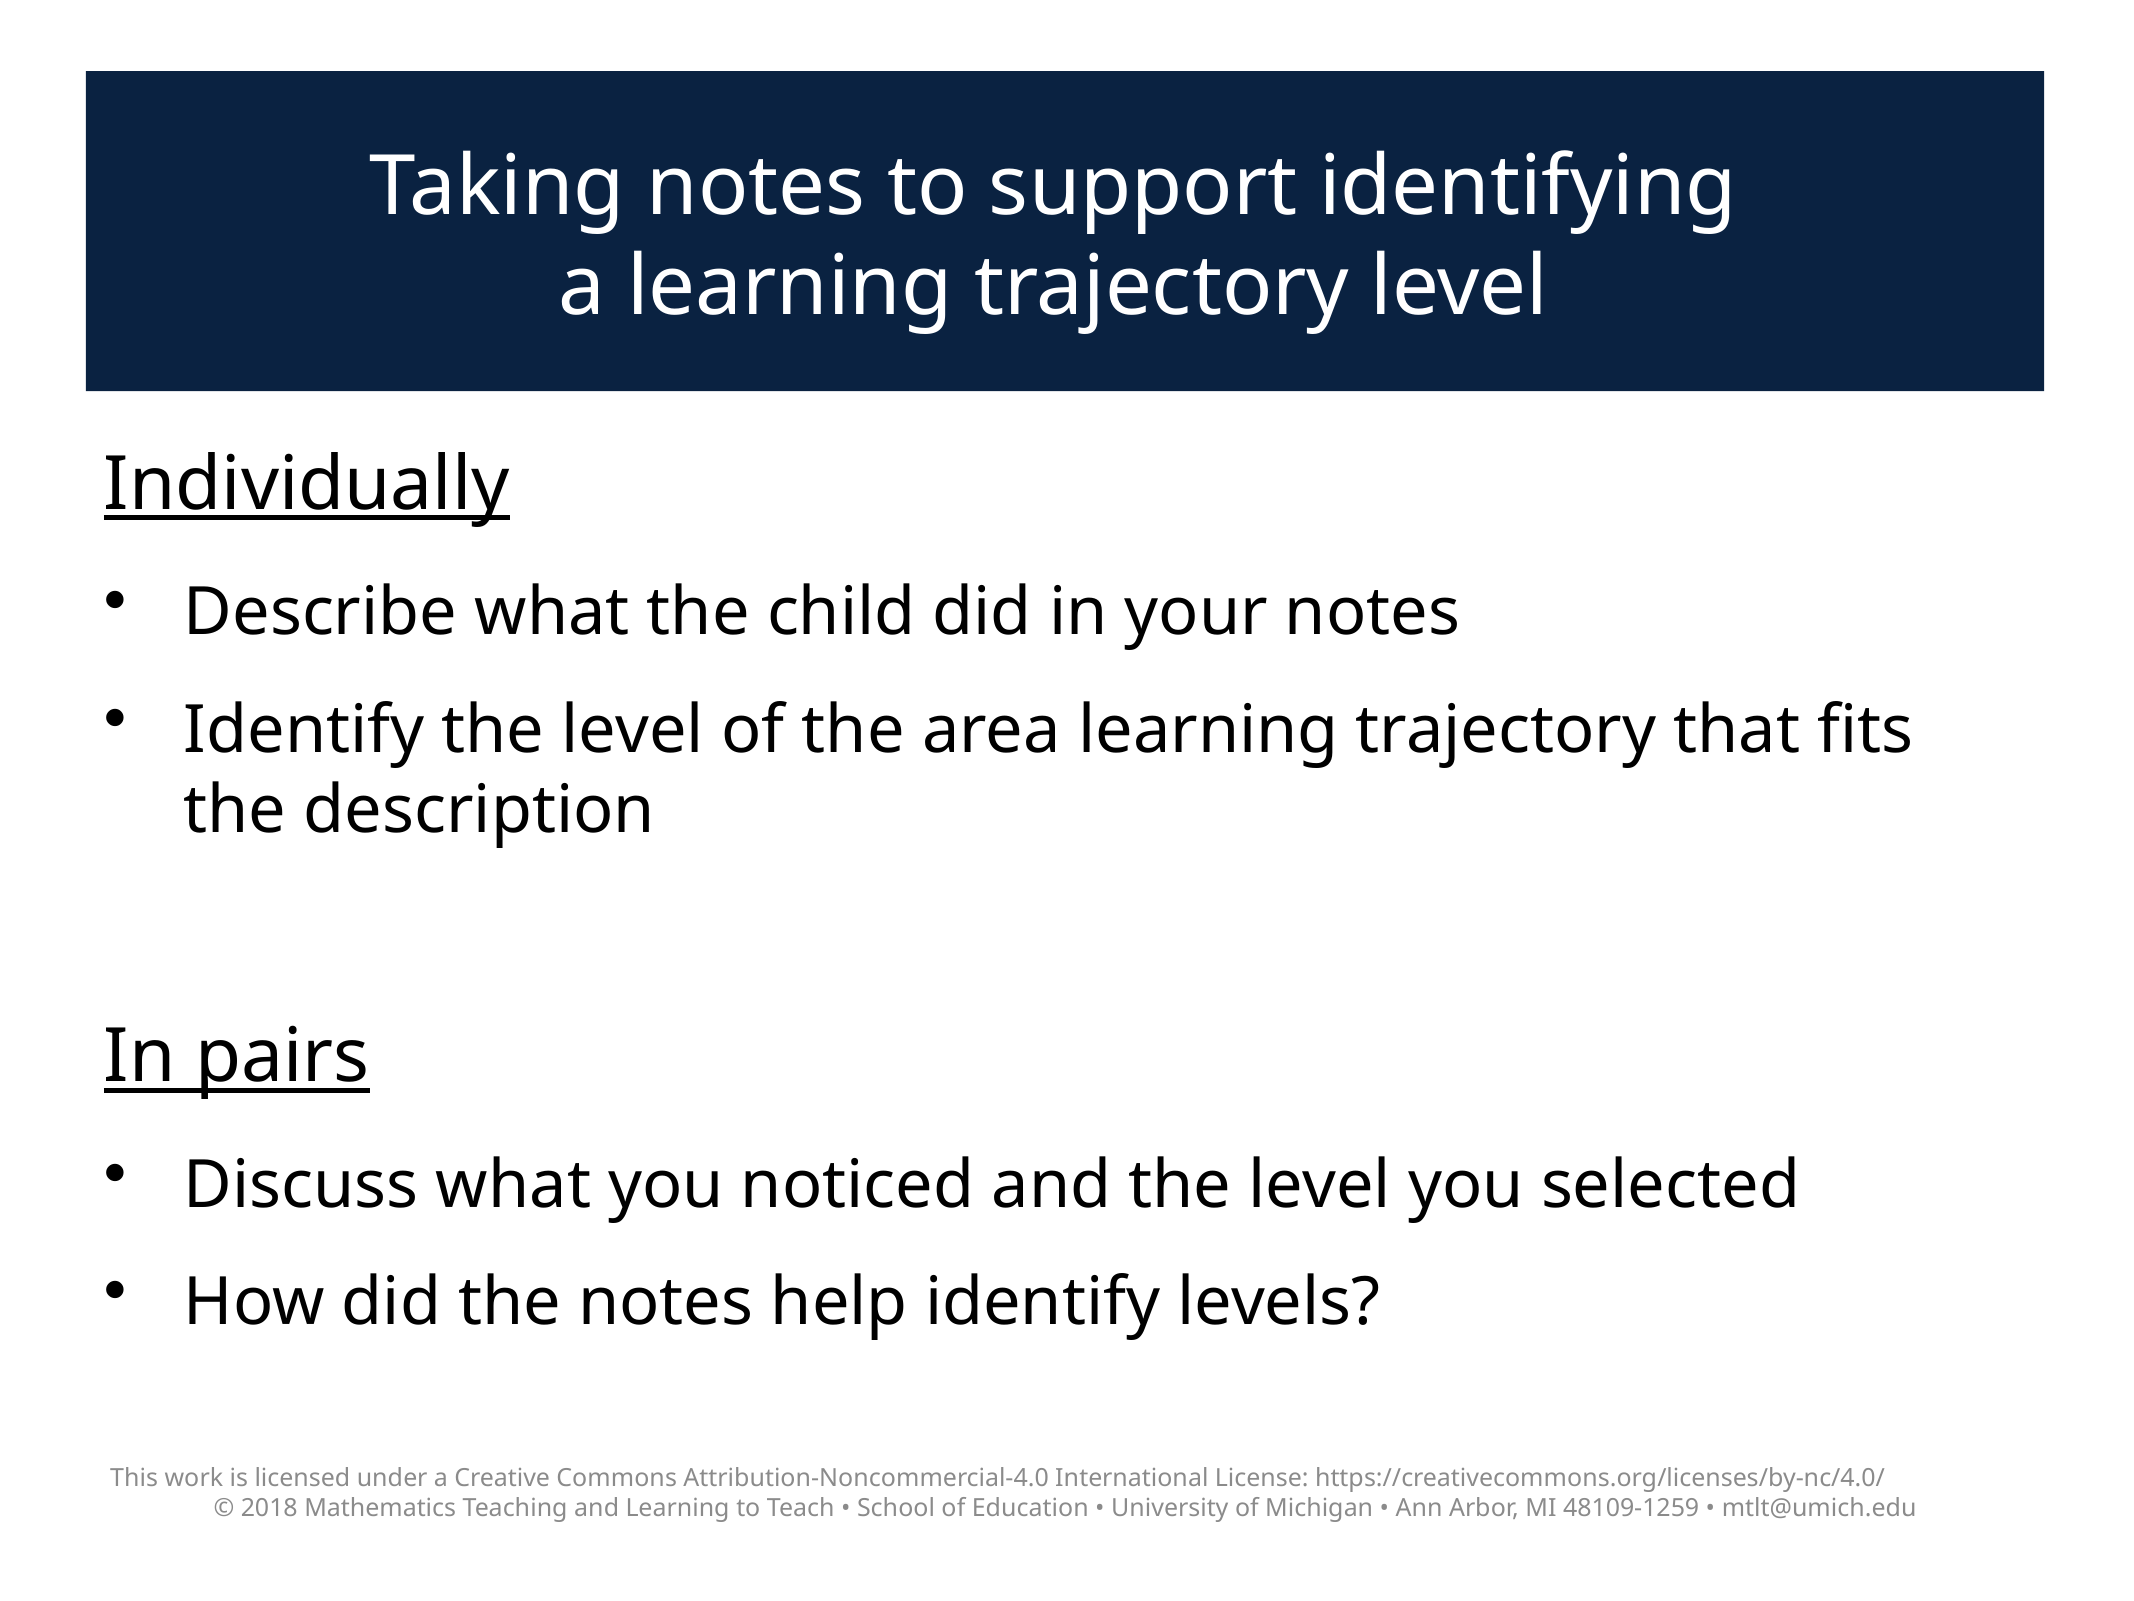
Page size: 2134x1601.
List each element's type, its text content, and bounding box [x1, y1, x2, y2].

list Individually Describe what the child did in your notes Identify the level of the area learning trajectory that fits the description In pairs Discuss what you noticed and the level you selected How did the notes help identify levels? [88, 426, 2045, 1430]
title Taking notes to support identifying a learning trajectory level [85, 71, 2045, 392]
text_box This work is licensed under a Creative Commons Attribution-Noncommercial-4.0 International License: https://creativecommons.org/licenses/by-nc/4.0/ © 2018 Mathematics Teaching and Learning to Teach • School of Education • University of Michigan • Ann Arbor, MI 48109-1259 • mtlt@umich.edu [88, 1436, 2045, 1547]
